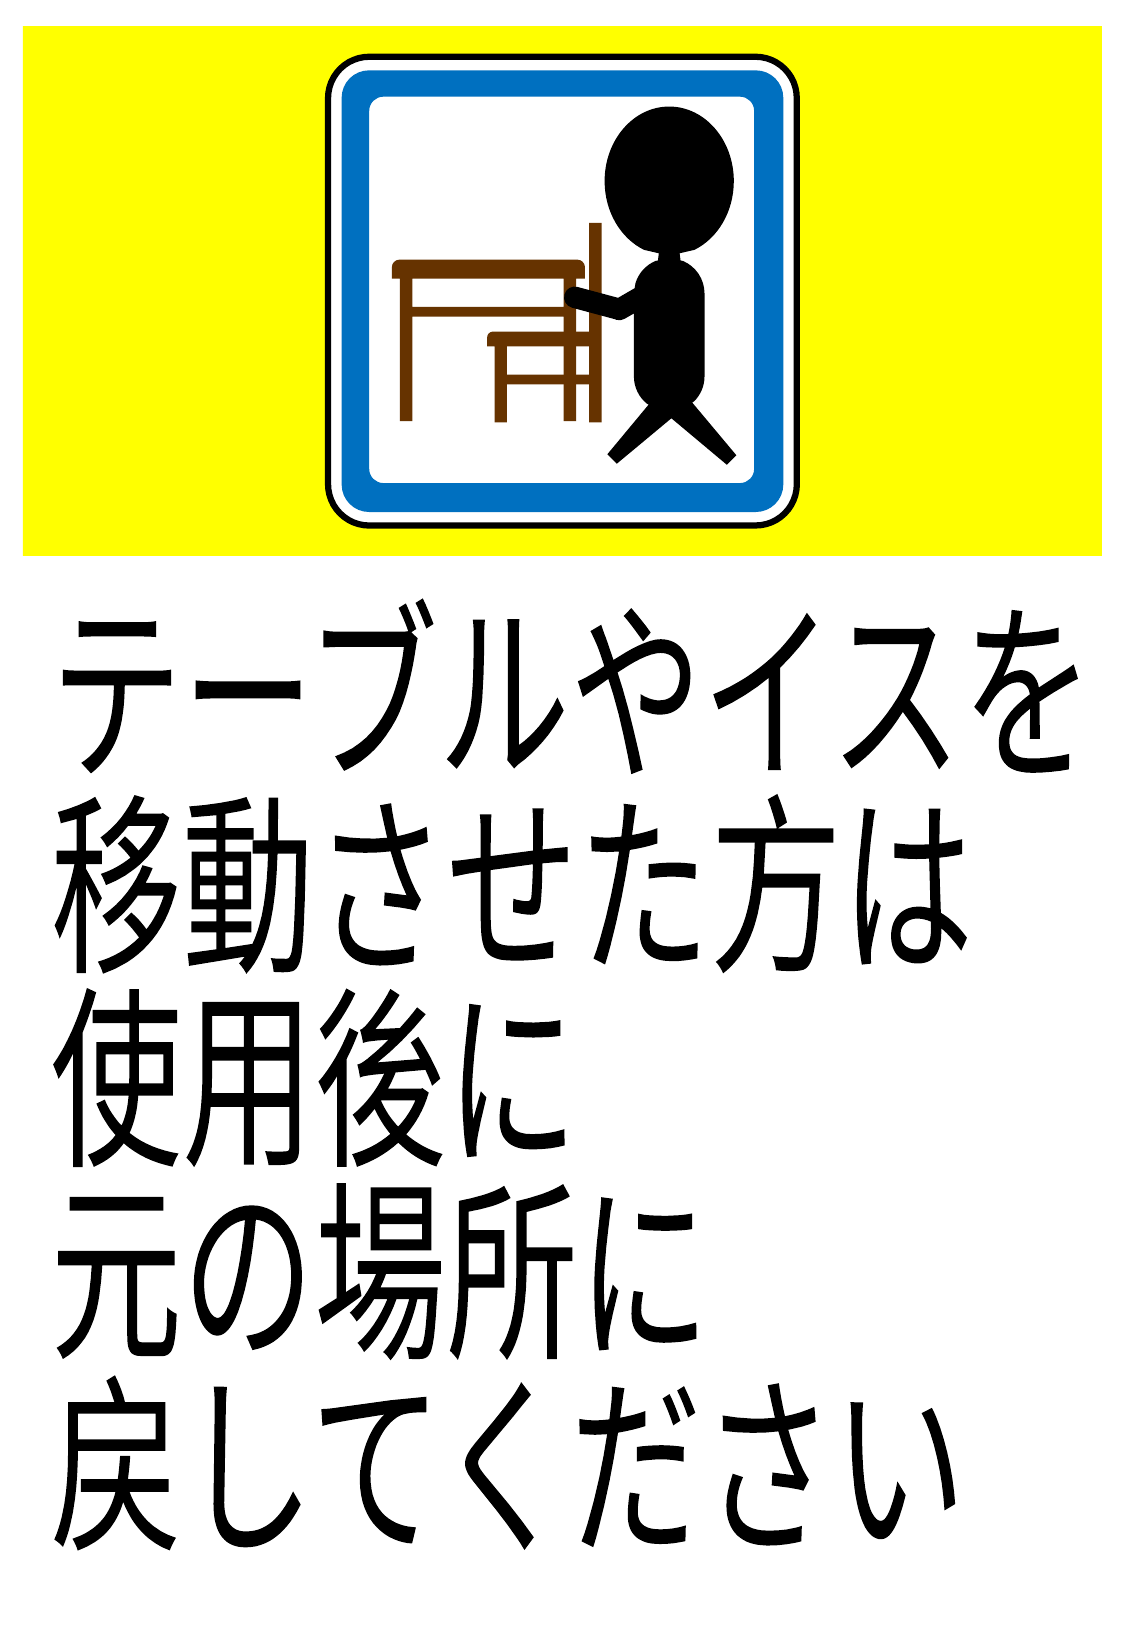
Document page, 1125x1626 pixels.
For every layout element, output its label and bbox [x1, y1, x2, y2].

text_box [21, 24, 1104, 558]
text_box [327, 56, 798, 526]
